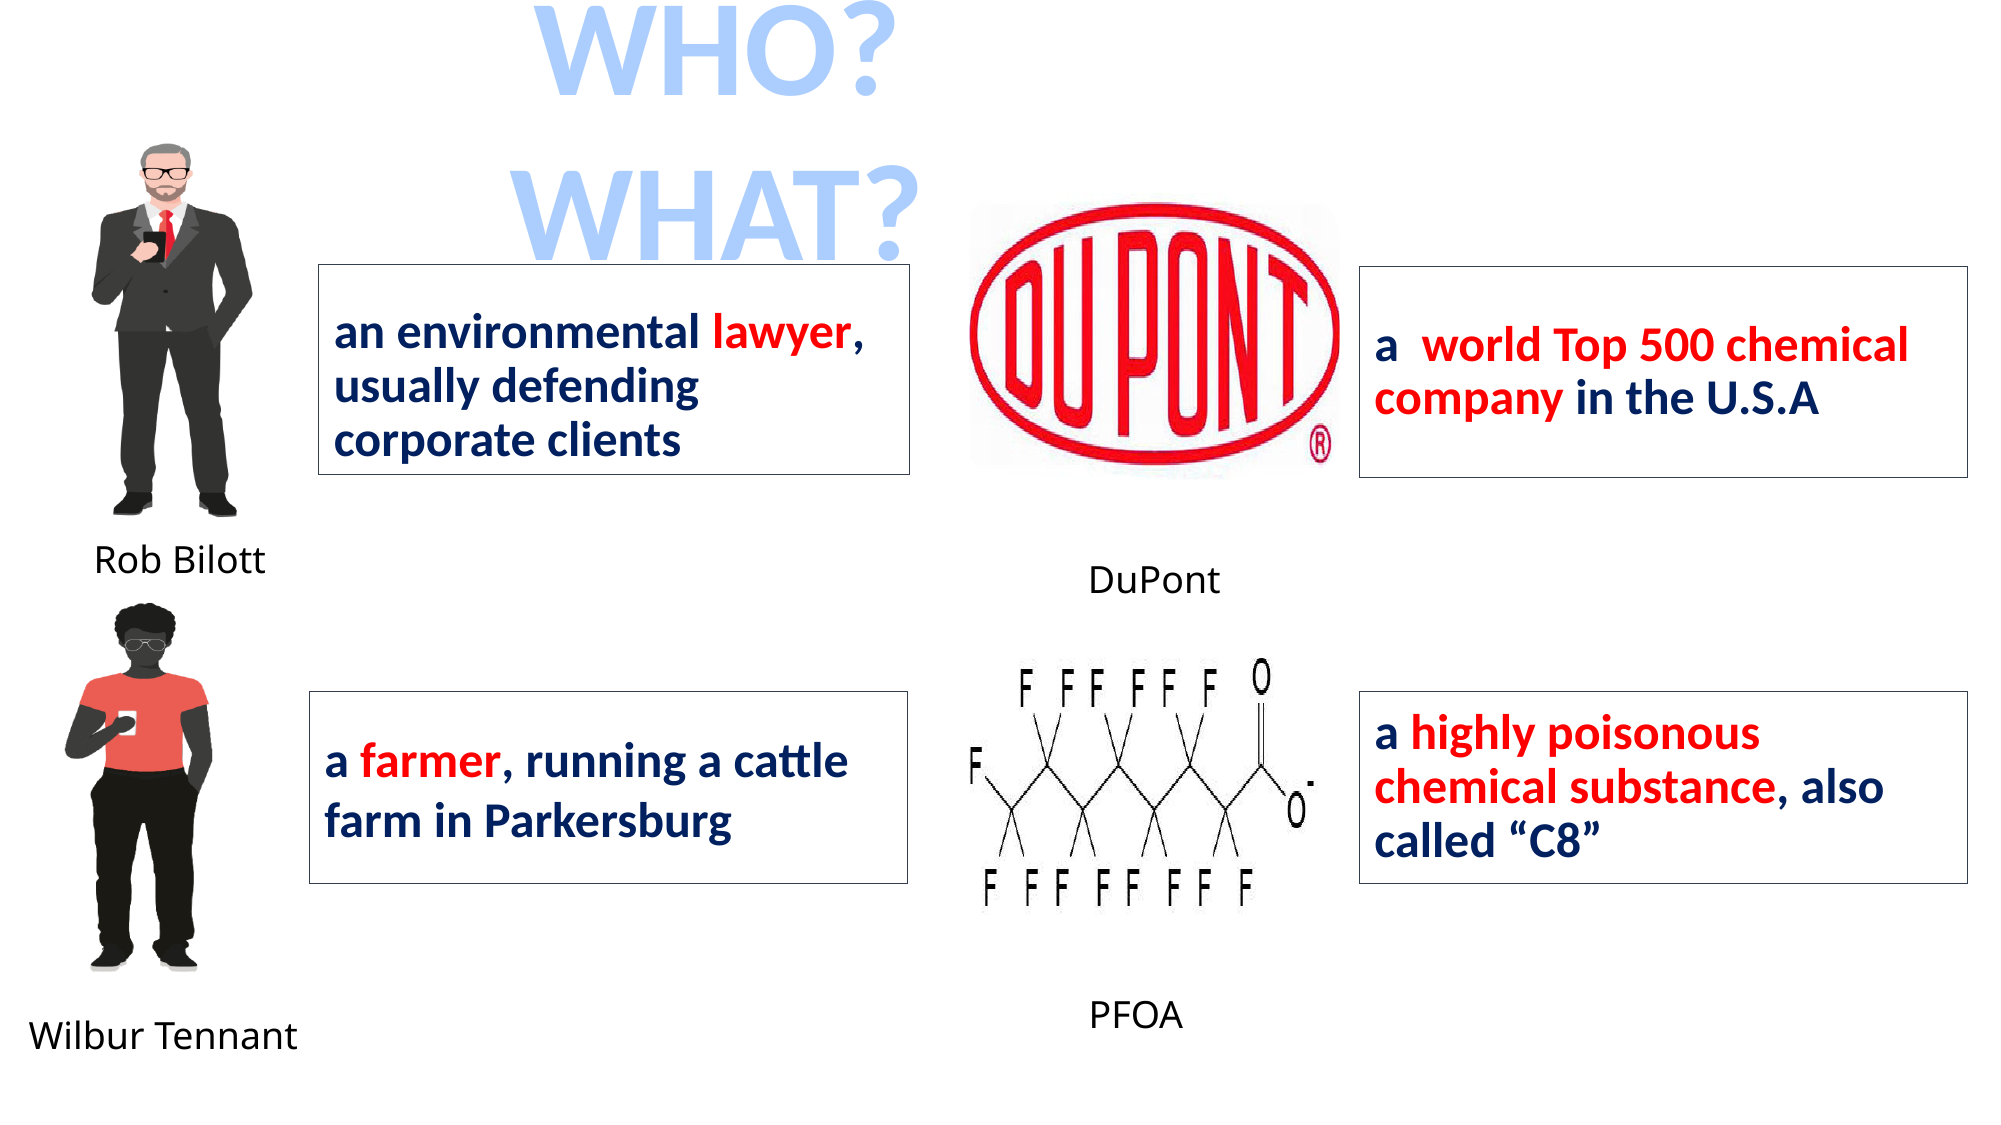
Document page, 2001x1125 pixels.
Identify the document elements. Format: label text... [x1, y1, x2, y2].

text_box a highly poisonous chemical substance, also called “C8” [1359, 691, 1968, 884]
text_box a world Top 500 chemical company in the U.S.A [1359, 266, 1968, 478]
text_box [962, 191, 1340, 613]
title an environmental lawyer, usually defending corporate clients [318, 264, 910, 475]
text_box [39, 115, 301, 590]
text_box a farmer, running a cattle farm in Parkersburg [456, 691, 908, 884]
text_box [950, 630, 1330, 1048]
text_box WHO? WHAT? [325, 46, 1110, 200]
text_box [4, 590, 456, 1069]
